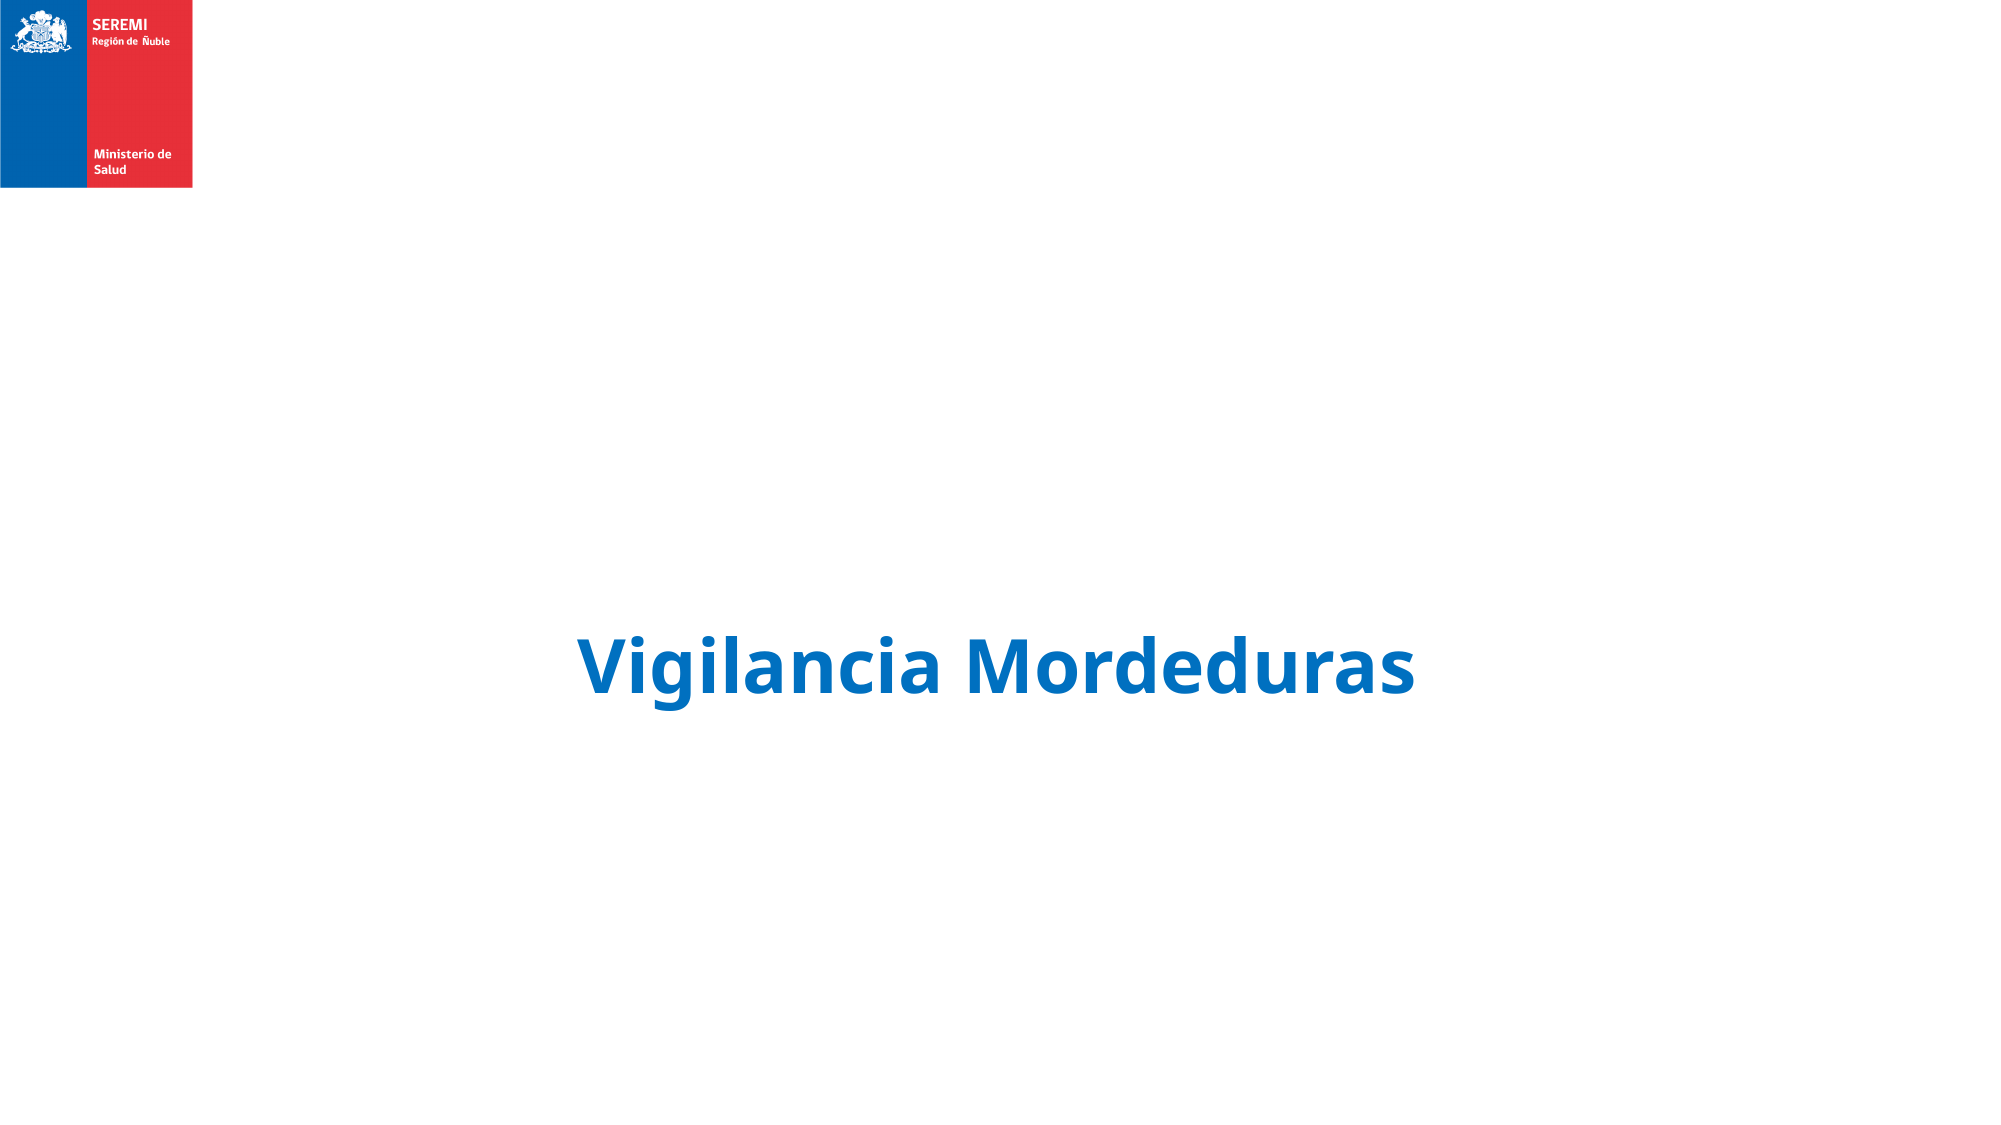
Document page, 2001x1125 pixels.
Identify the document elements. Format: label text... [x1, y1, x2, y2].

picture [0, 0, 193, 188]
title Vigilancia Mordeduras [123, 535, 1872, 852]
